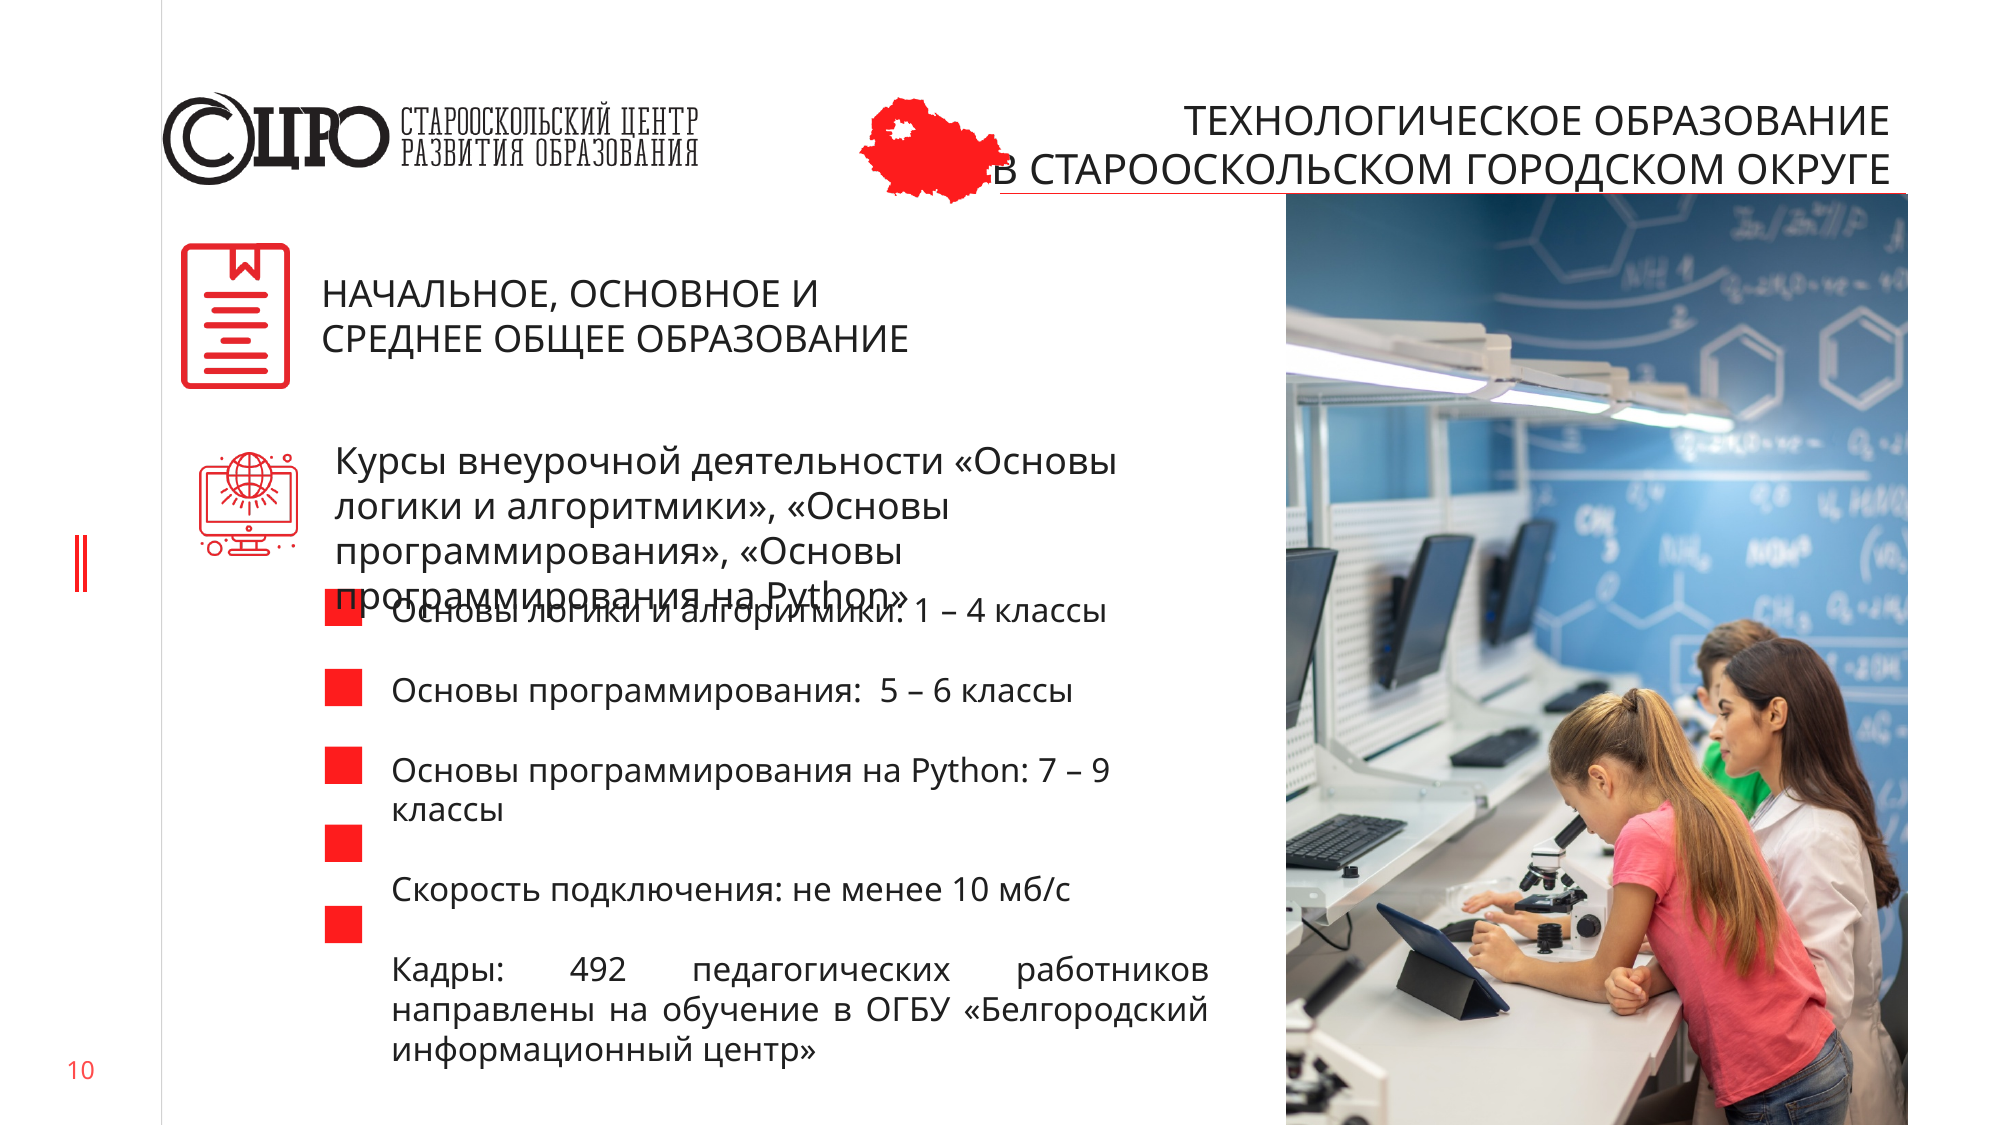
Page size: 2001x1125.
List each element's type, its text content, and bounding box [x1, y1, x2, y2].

picture [859, 97, 1010, 204]
text_box [324, 746, 363, 785]
picture [162, 92, 698, 185]
slide_number 10 [38, 1052, 123, 1091]
text_box [324, 668, 363, 707]
picture [181, 243, 290, 389]
picture [199, 452, 298, 556]
text_box ТЕХНОЛОГИЧЕСКОЕ ОБРАЗОВАНИЕ В СТАРООСКОЛЬСКОМ ГОРОДСКОМ ОКРУГЕ [968, 86, 1907, 193]
text_box Основы логики и алгоритмики: 1 – 4 классы Основы программирования: 5 – 6 классы Основы программирования на Python: 7 – 9 классы Скорость подключения: не менее 10 мб/с Кадры: 492 педагогических работников направлены на обучение в ОГБУ «Белгородский информационный центр» [376, 625, 1226, 1076]
picture [1286, 194, 1908, 1125]
text_box [324, 824, 363, 863]
text_box ТЕХНОЛОГИЧЕСКОЕ ОБРАЗОВАНИЕ В СТАРООСКОЛЬСКОМ ГОРОДСКОМ ОКРУГЕ [1010, 194, 1286, 201]
text_box [324, 905, 363, 944]
text_box Курсы внеурочной деятельности «Основы логики и алгоритмики», «Основы программирования», «Основы программирования на Python» [319, 429, 1238, 625]
text_box НАЧАЛЬНОЕ, ОСНОВНОЕ И СРЕДНЕЕ ОБЩЕЕ ОБРАЗОВАНИЕ [306, 262, 1000, 368]
